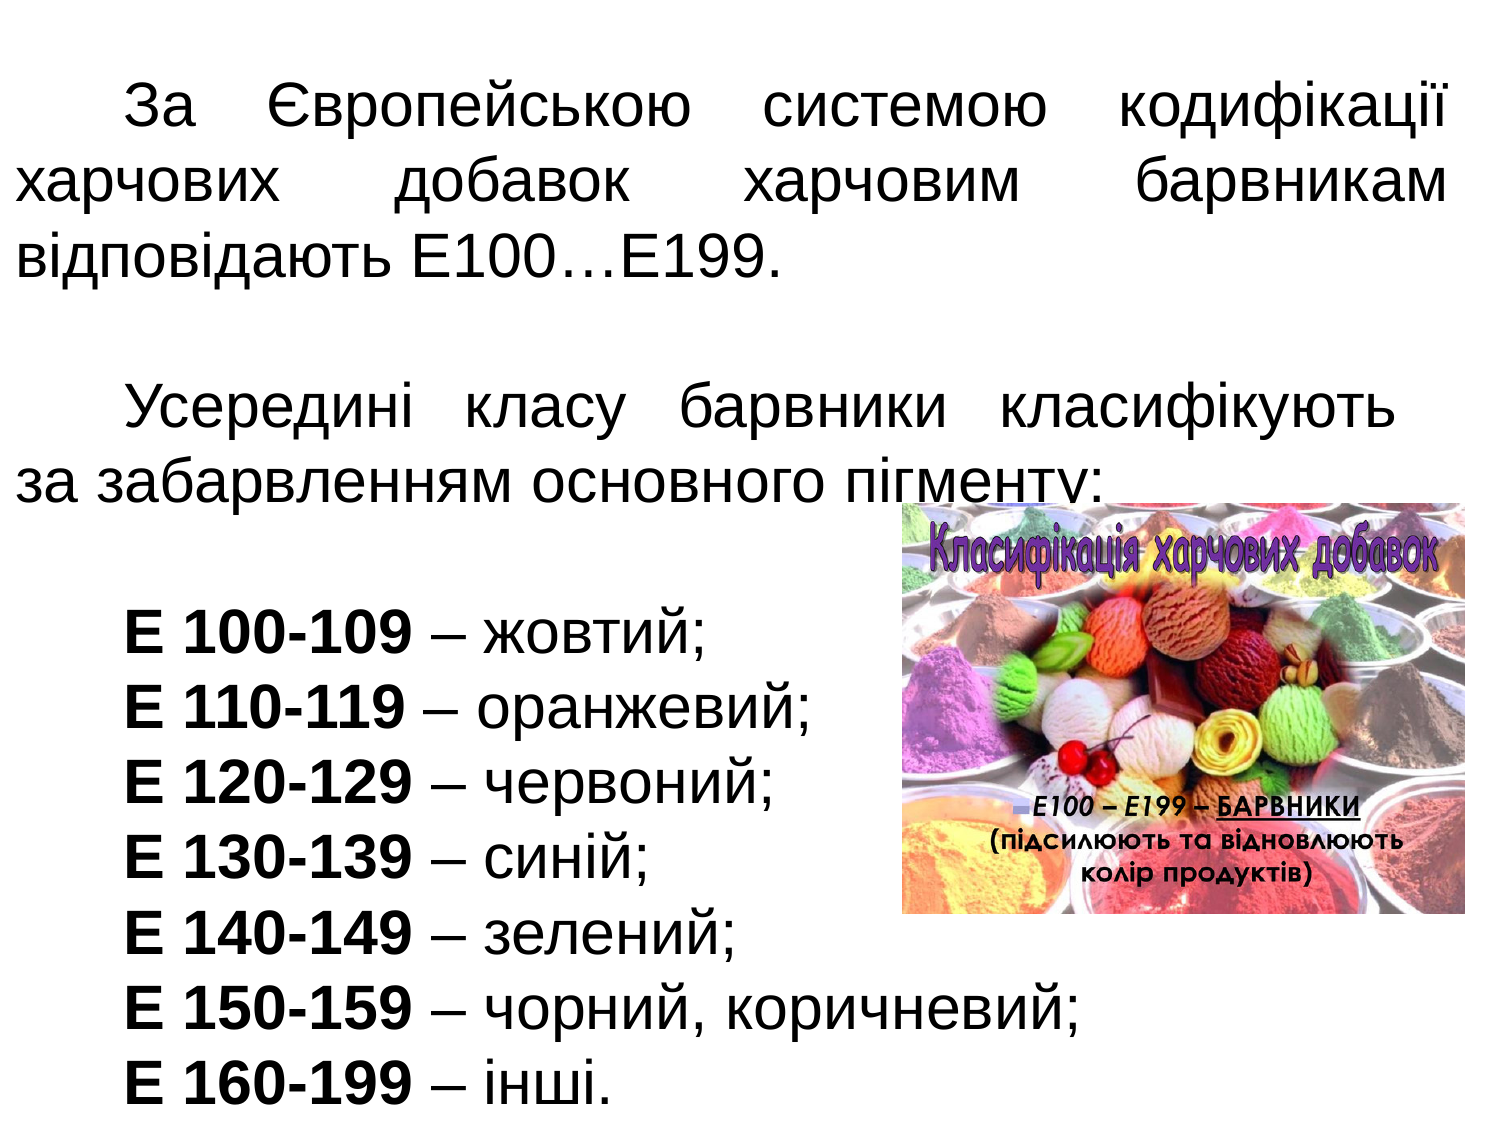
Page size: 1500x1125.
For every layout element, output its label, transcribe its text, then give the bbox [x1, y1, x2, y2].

picture [902, 503, 1466, 915]
list За Європейською системою кодифікації харчових добавок харчовим барвникам відповідають Е100…Е199. Усередині класу барвники класифікують за забарвленням основного пігменту: Е 100-109 – жовтий; Е 110-119 – оранжевий; Е 120-129 – червоний; Е 130-139 – синій; Е 140-149 – зелений; Е 150-159 – чорний, коричневий; Е 160-199 – інші. [0, 0, 1465, 1125]
